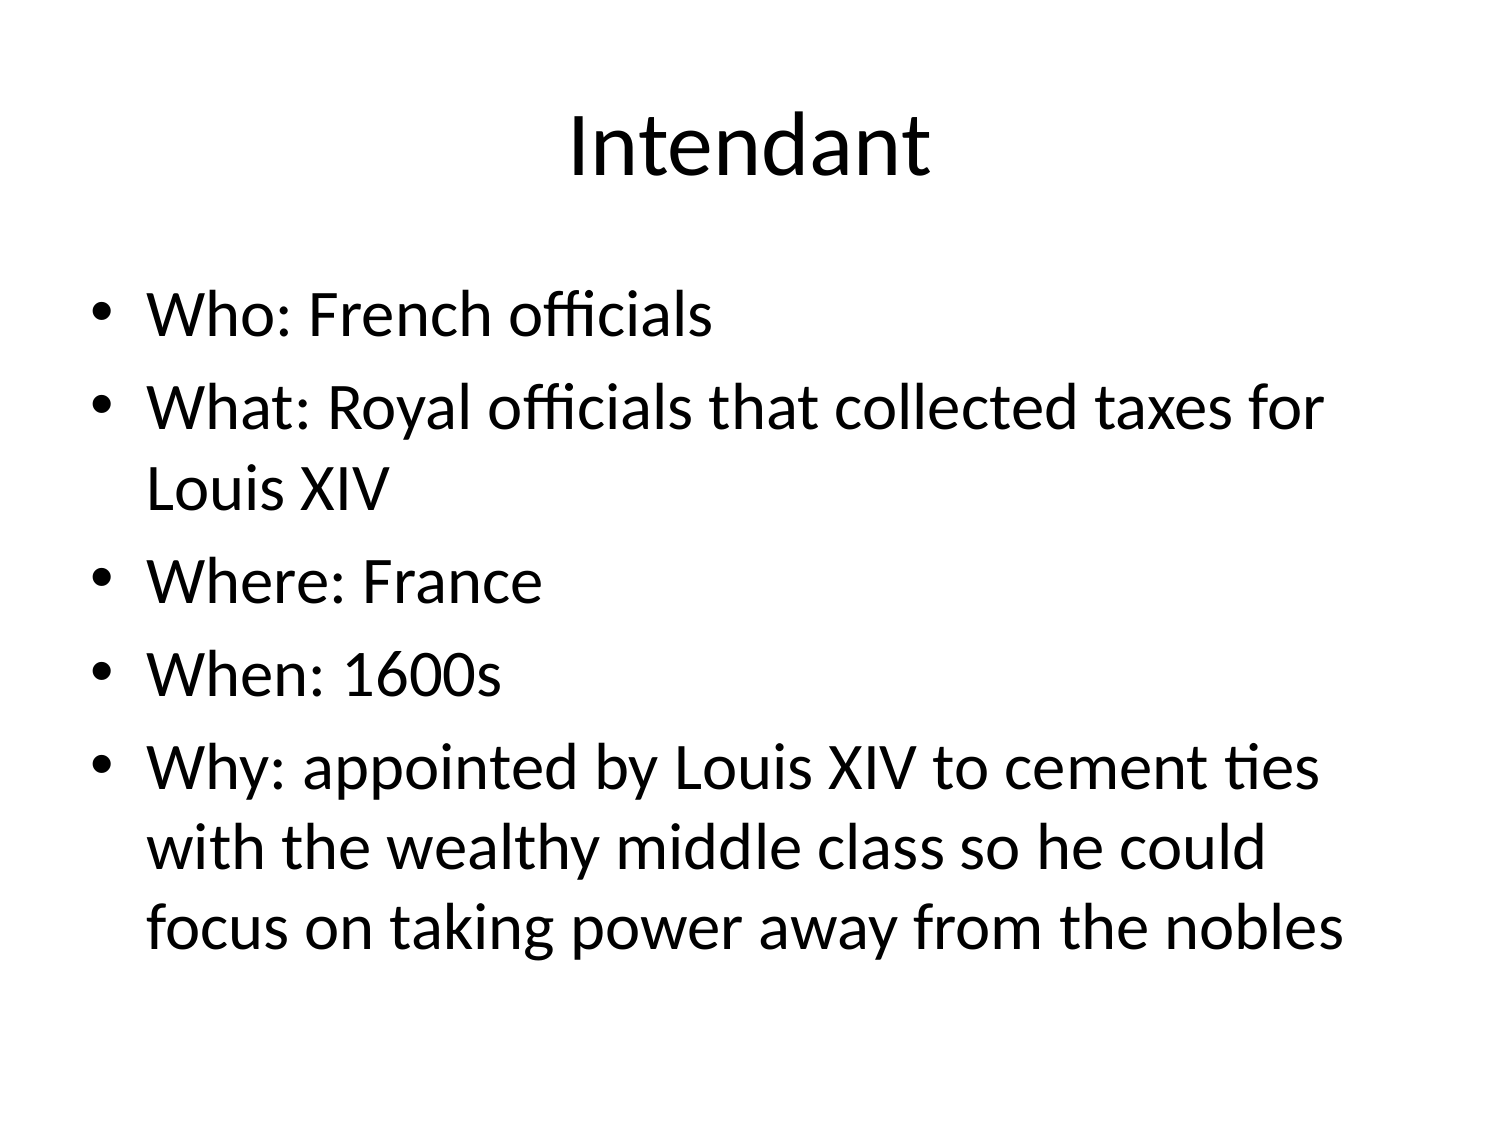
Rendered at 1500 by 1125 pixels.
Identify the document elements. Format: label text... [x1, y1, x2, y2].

title Intendant [75, 45, 1425, 233]
list Who: French officials What: Royal officials that collected taxes for Louis XIV Where: France When: 1600s Why: appointed by Louis XIV to cement ties with the wealthy middle class so he could focus on taking power away from the nobles [75, 262, 1425, 1005]
